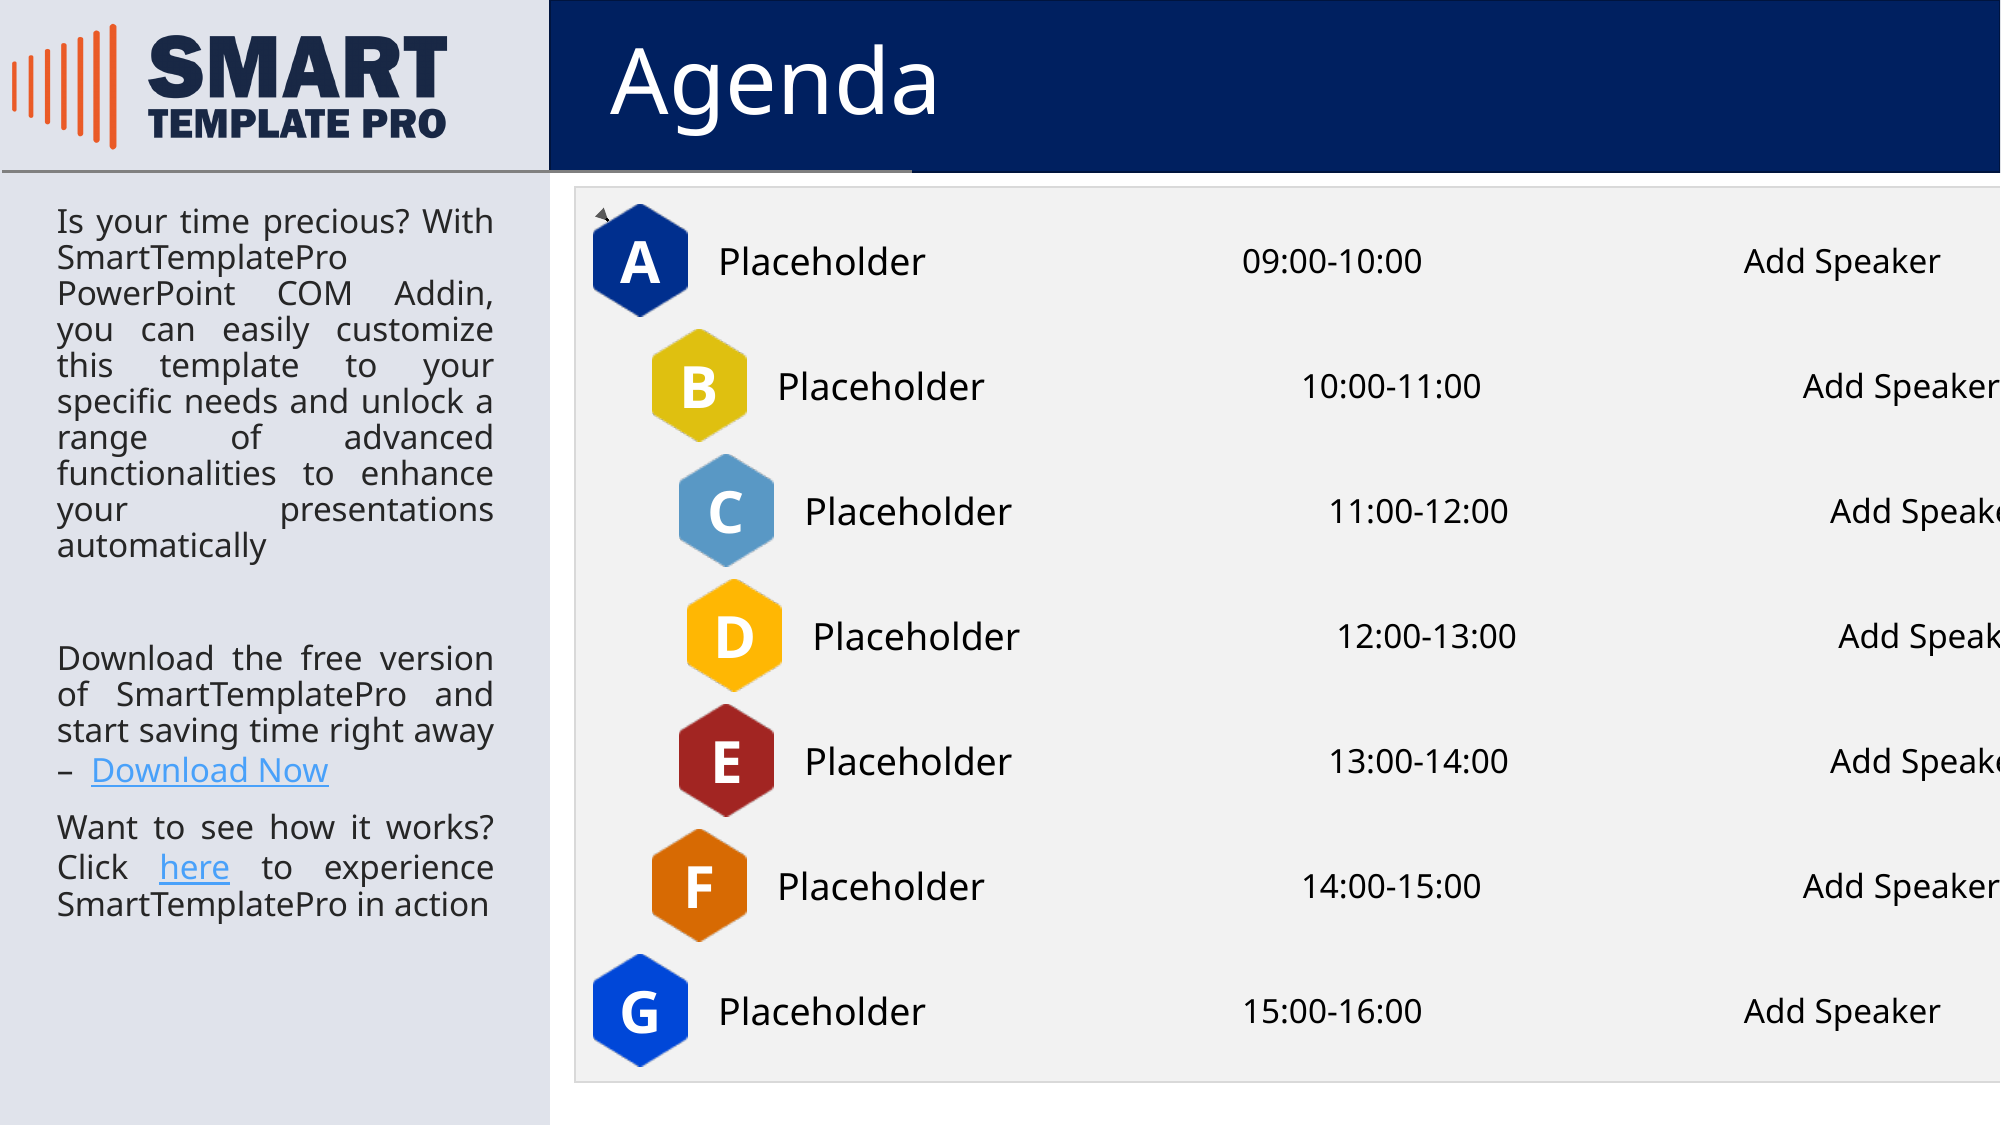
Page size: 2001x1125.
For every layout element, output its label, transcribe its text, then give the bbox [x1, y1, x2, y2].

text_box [574, 187, 2000, 1084]
text_box Is your time precious? With SmartTemplatePro PowerPoint COM Addin, you can easily customize this template to your specific needs and unlock a range of advanced functionalities to enhance your presentations automatically Download the free version of SmartTemplatePro and start saving time right away – Download Now Want to see how it works? Click here to experience SmartTemplatePro in action [41, 197, 510, 1065]
text_box Agenda [595, 4, 1999, 165]
picture [0, 13, 459, 158]
